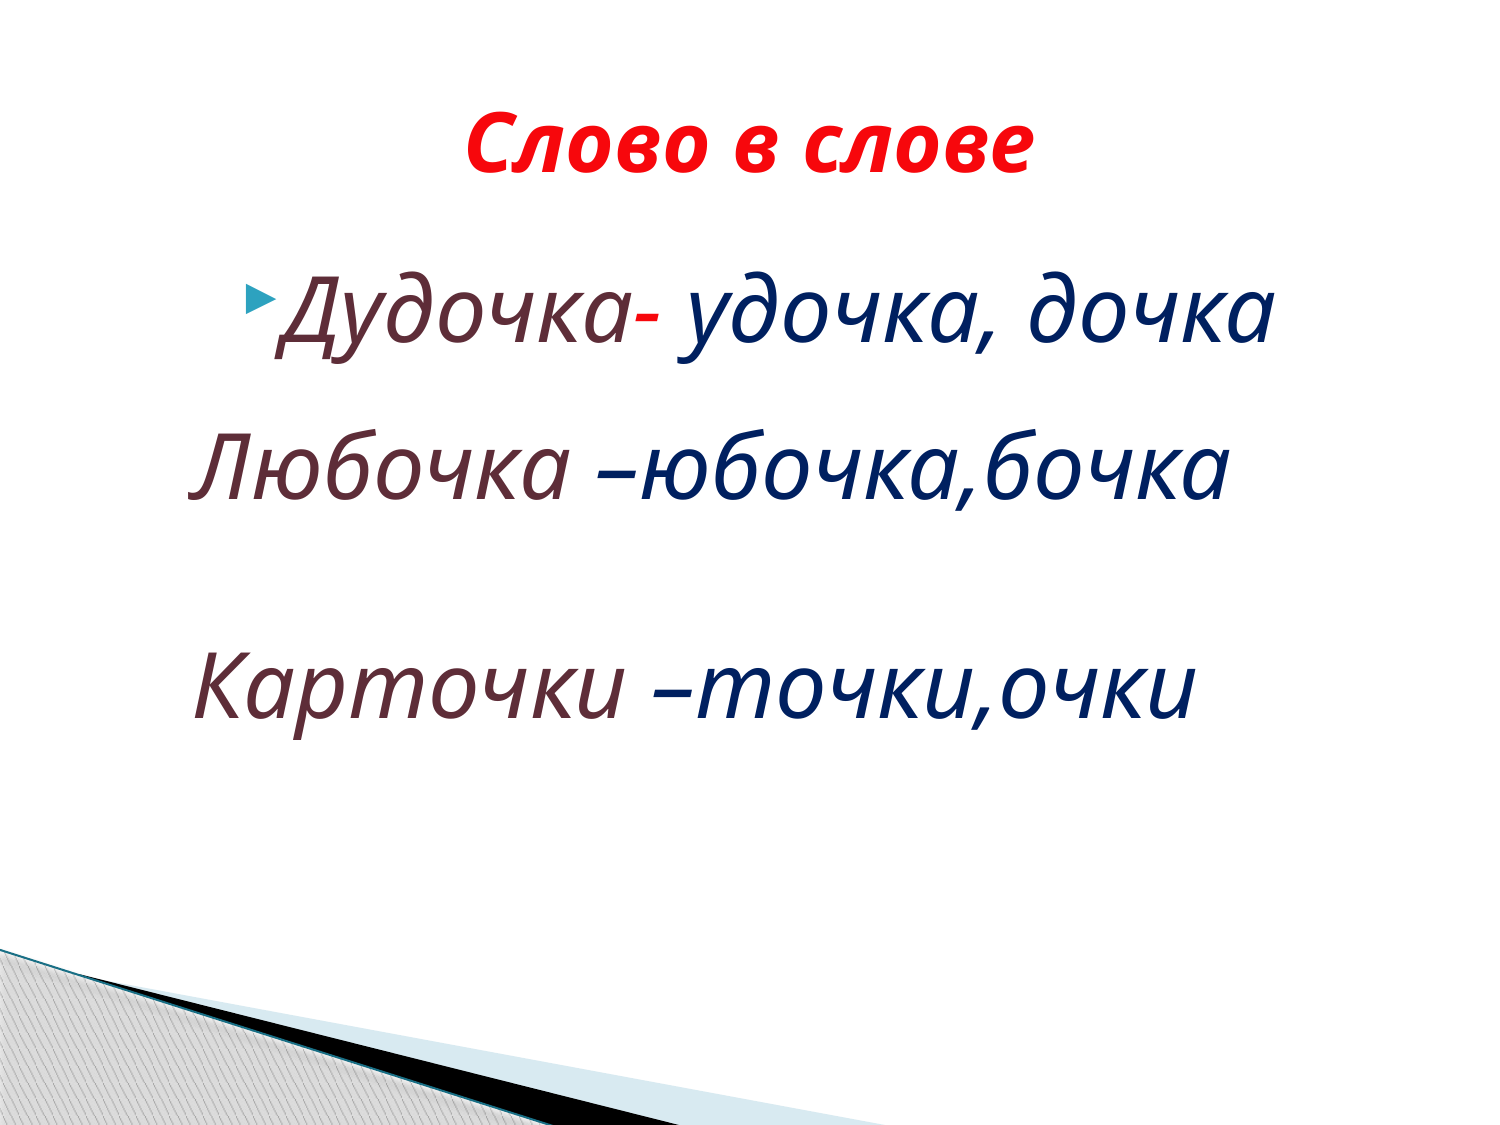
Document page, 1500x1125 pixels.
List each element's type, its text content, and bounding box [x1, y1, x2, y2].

text_box Любочка –юбочка,бочка Карточки –точки,очки [172, 396, 1388, 749]
list Дудочка- удочка, дочка [70, 238, 1429, 900]
title Слово в слове [70, 33, 1429, 240]
